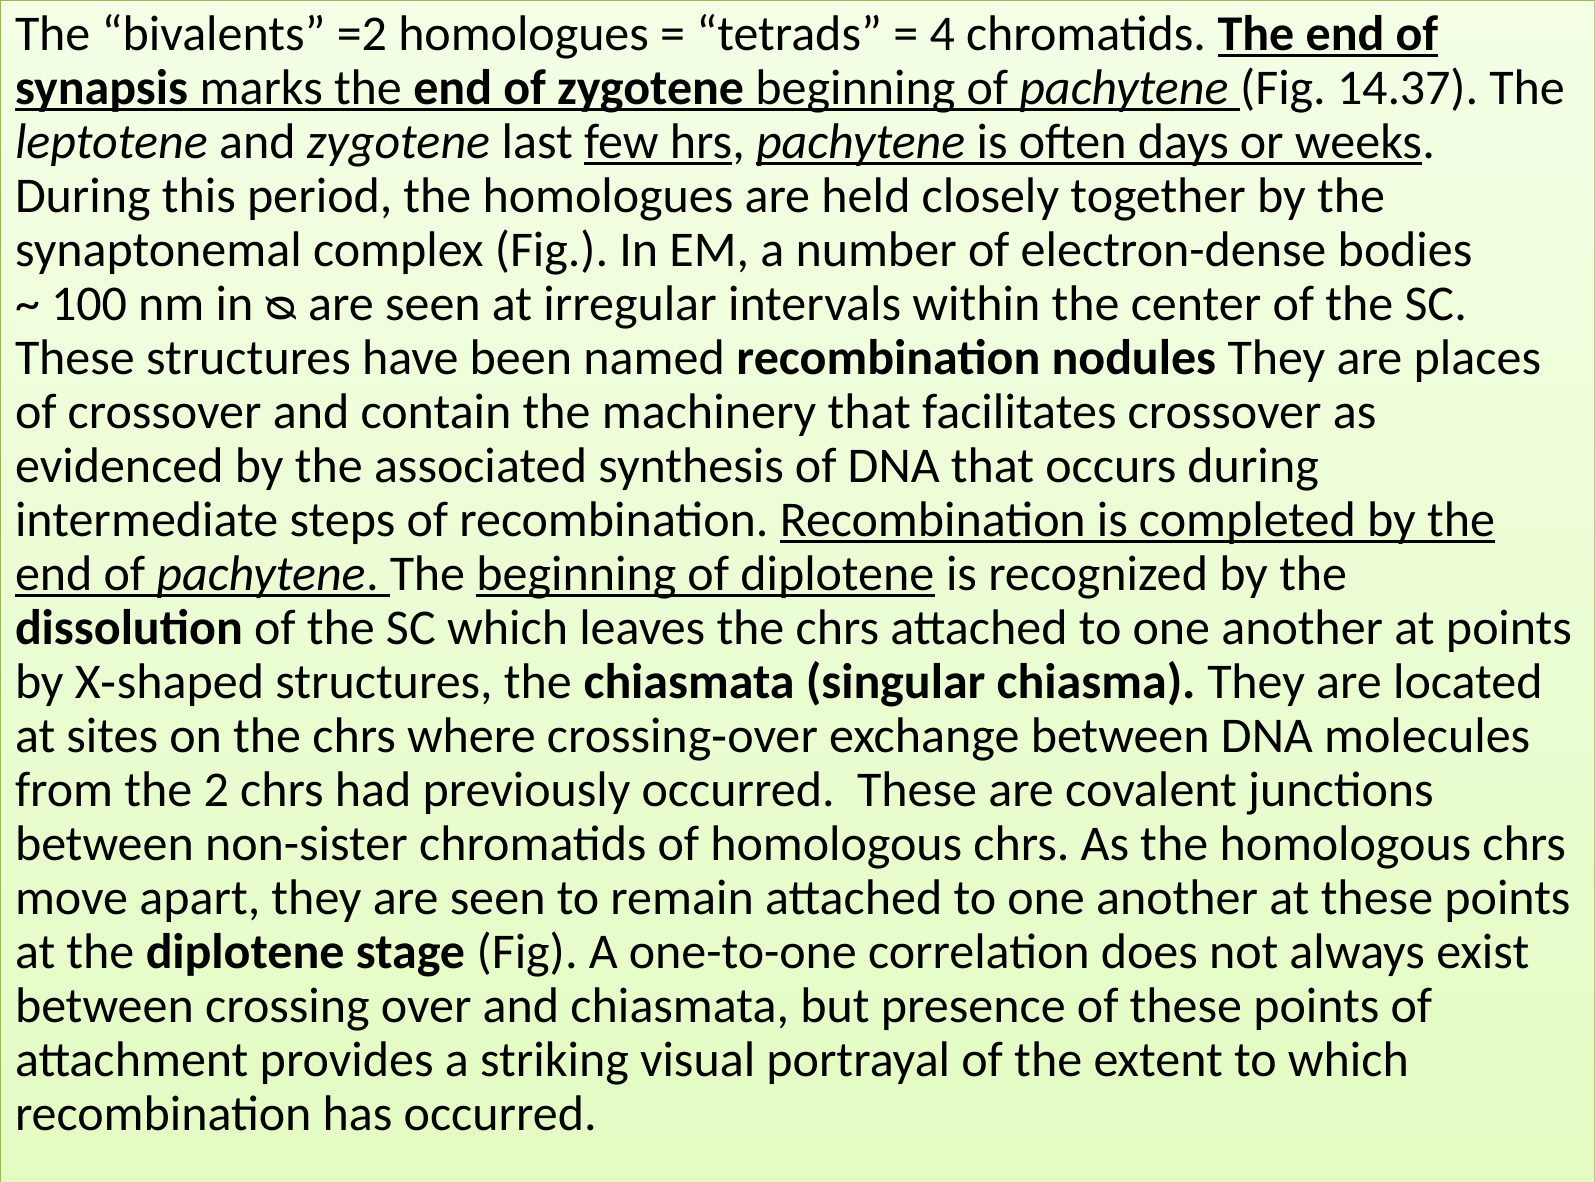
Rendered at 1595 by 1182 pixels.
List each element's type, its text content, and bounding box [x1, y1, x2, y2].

text_box The “bivalents” =2 homologues = “tetrads” = 4 chromatids. The end of synapsis marks the end of zygotene beginning of pachytene (Fig. 14.37). The leptotene and zygotene last few hrs, pachytene is often days or weeks. During this period, the homologues are held closely together by the synaptonemal complex (Fig.). In EM, a number of electron-dense bodies ~ 100 nm in ᴓ are seen at irregular intervals within the center of the SC. These structures have been named recombination nodules They are places of crossover and contain the machinery that facilitates crossover as evidenced by the associated synthesis of DNA that occurs during intermediate steps of recombination. Recombination is completed by the end of pachytene. The beginning of diplotene is recognized by the dissolution of the SC which leaves the chrs attached to one another at points by X‐shaped structures, the chiasmata (singular chiasma). They are located at sites on the chrs where crossing‐over exchange between DNA molecules from the 2 chrs had previously occurred. These are covalent junctions between non-sister chromatids of homologous chrs. As the homologous chrs move apart, they are seen to remain attached to one another at these points at the diplotene stage (Fig). A one-to-one correlation does not always exist between crossing over and chiasmata, but presence of these points of attachment provides a striking visual portrayal of the extent to which recombination has occurred. [0, 0, 1595, 1182]
